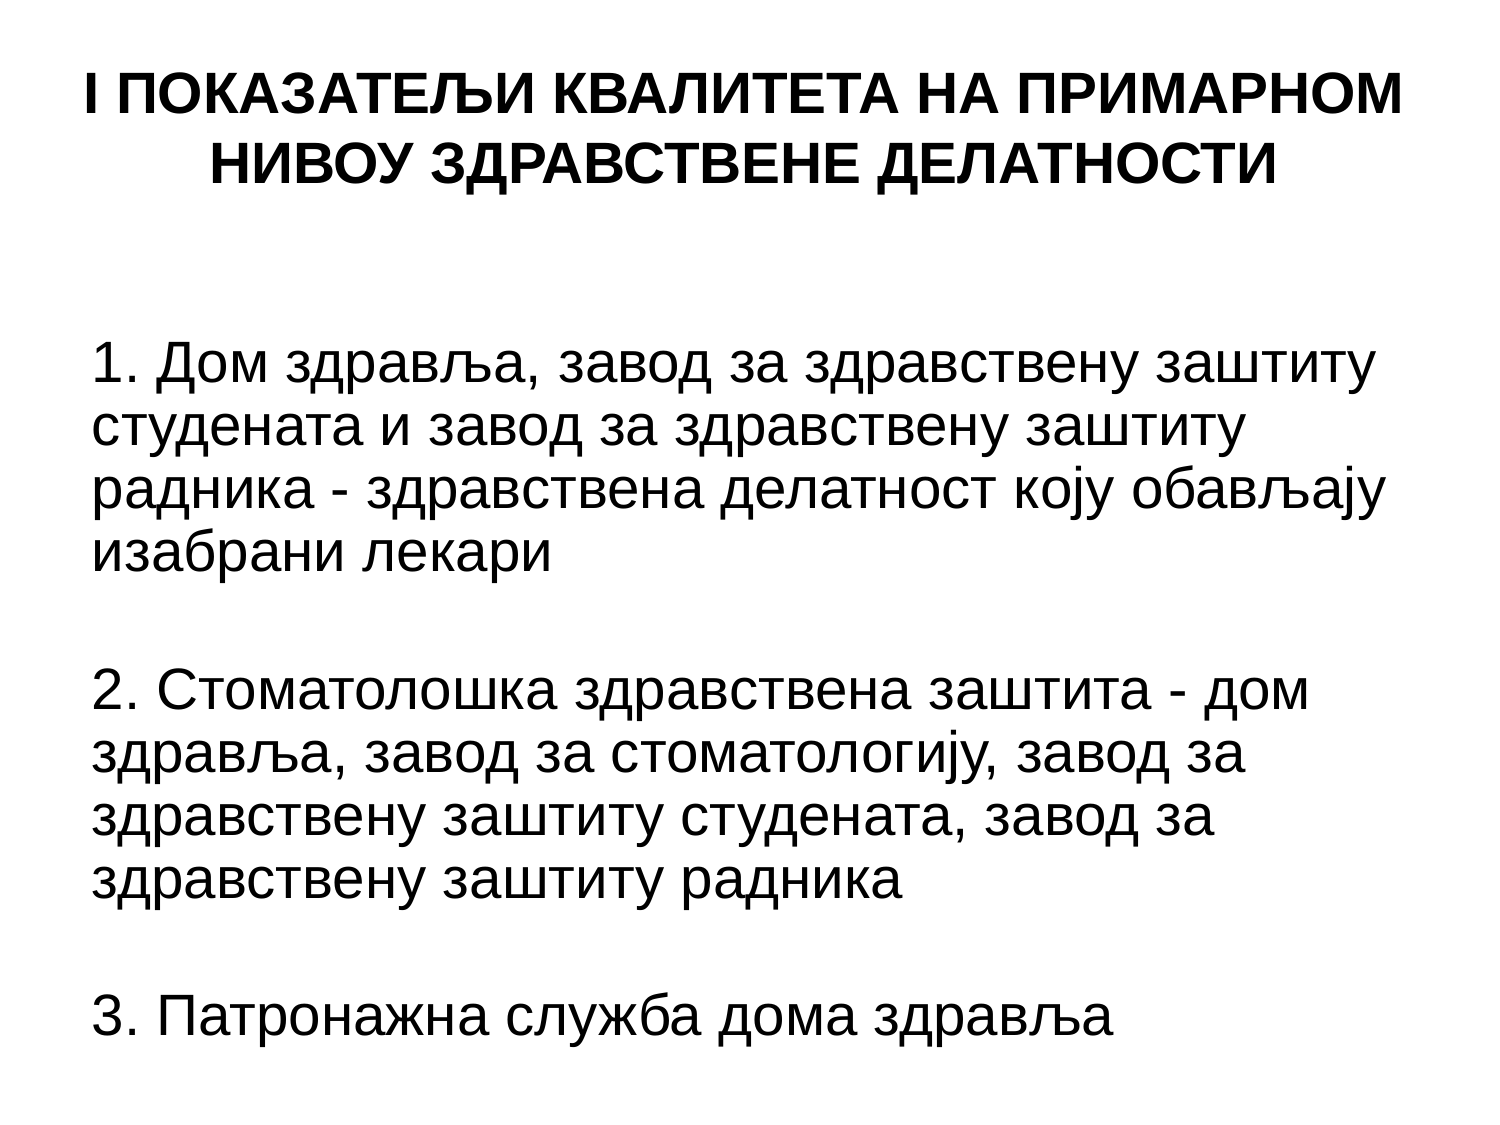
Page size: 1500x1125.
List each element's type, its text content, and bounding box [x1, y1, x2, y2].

title I ПОКАЗАТЕЉИ КВАЛИТЕТА НА ПРИМАРНОМ НИВОУ ЗДРАВСТВЕНЕ ДЕЛАТНОСТИ [53, 31, 1436, 219]
list 1. Дом здравља, завод за здравствену заштиту студената и завод за здравствену заштиту радника - здравствена делатност коју обављају изабрани лекари 2. Стоматолошка здравствена заштита - дом здравља, завод за стоматологију, завод за здравствену заштиту студената, завод за здравствену заштиту радника 3. Патронажна служба дома здравља [76, 243, 1427, 986]
